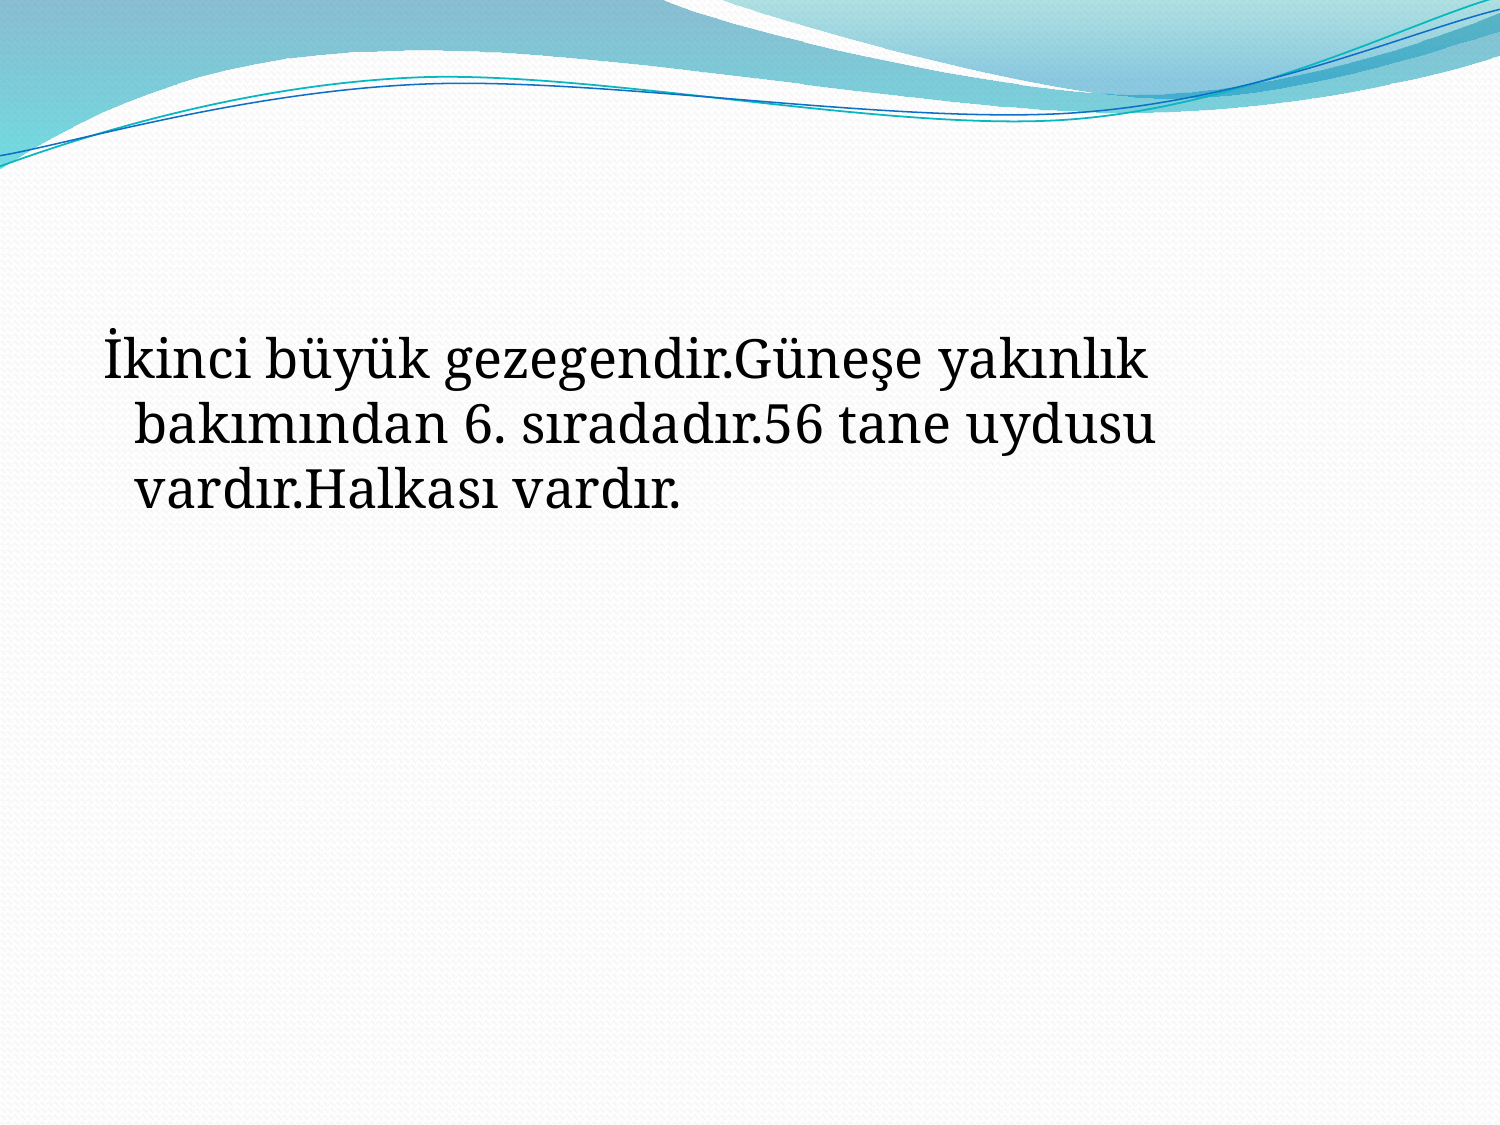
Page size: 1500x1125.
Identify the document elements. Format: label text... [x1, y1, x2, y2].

list İkinci büyük gezegendir.Güneşe yakınlık bakımından 6. sıradadır.56 tane uydusu vardır.Halkası vardır. [75, 317, 1425, 1038]
